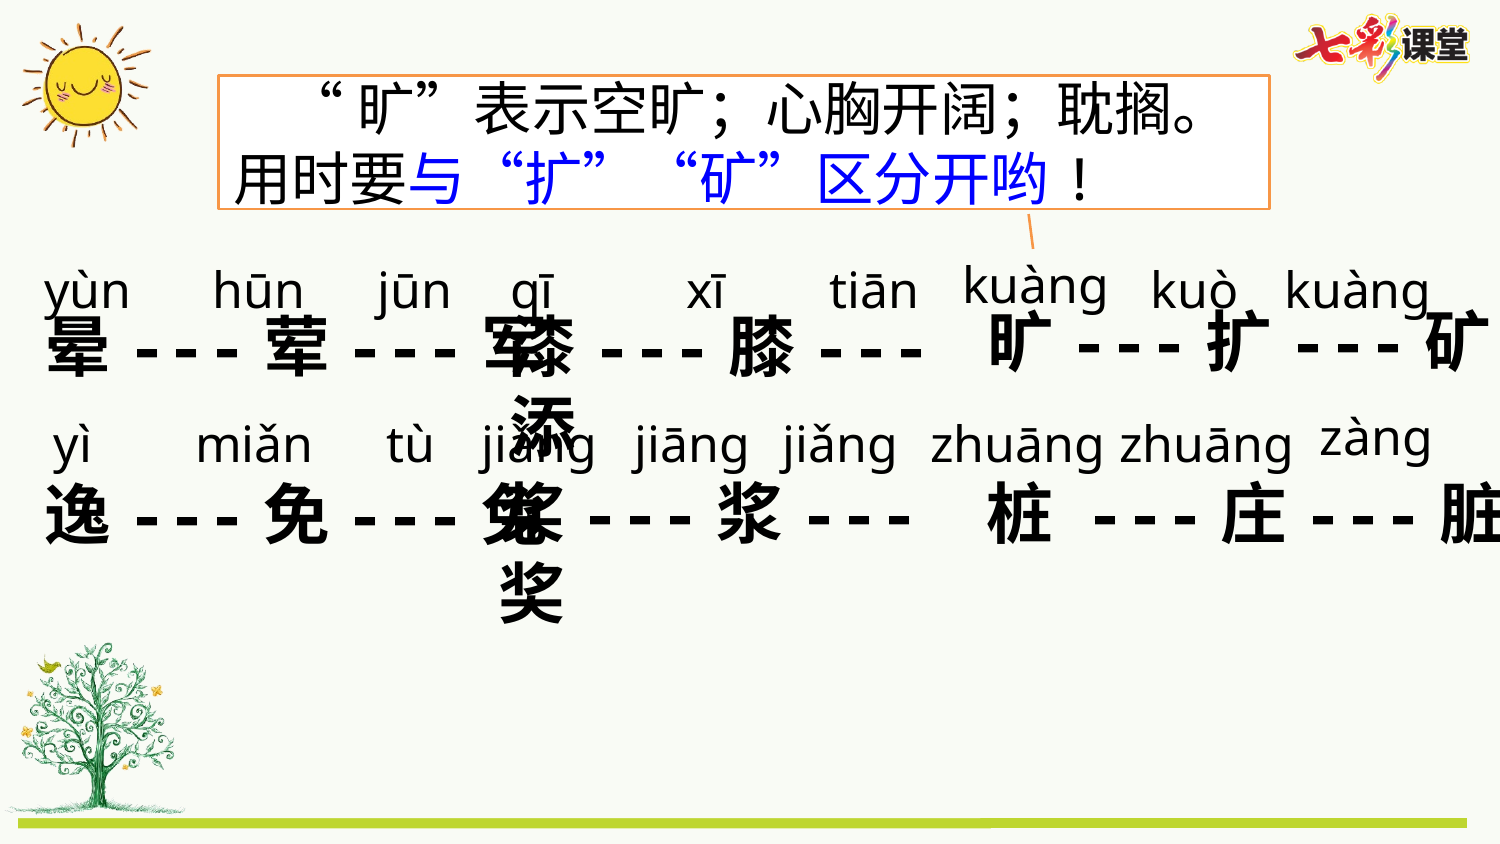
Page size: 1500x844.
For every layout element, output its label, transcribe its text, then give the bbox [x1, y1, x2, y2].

text_box zhuāng [915, 405, 1104, 480]
text_box jiǎng [466, 405, 695, 480]
text_box 桩 ---庄---脏 [972, 464, 1500, 560]
text_box “旷”表示空旷；心胸开阔；耽搁。用时要与“扩”“矿”区分开哟! [217, 74, 1271, 210]
text_box miǎn [180, 405, 337, 480]
text_box xī [671, 251, 812, 327]
text_box tiān [814, 251, 1036, 327]
text_box 旷---扩---矿 [1015, 321, 1500, 387]
text_box jiāng [695, 405, 768, 480]
picture [0, 608, 1467, 844]
text_box jiǎng [768, 405, 915, 480]
text_box 桨---浆---奖 [483, 480, 998, 640]
text_box zhuāng [1104, 405, 1317, 480]
text_box 漆---膝---添 [495, 297, 1015, 405]
text_box 晕---荤---军 [29, 297, 495, 393]
text_box zàng [1305, 398, 1471, 473]
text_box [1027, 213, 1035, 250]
text_box kuàng [1303, 251, 1500, 327]
text_box kuàng [947, 245, 1206, 321]
text_box tù [372, 405, 466, 480]
text_box 逸---免---兔 [29, 465, 483, 561]
text_box jūn [384, 251, 495, 327]
picture [1291, 9, 1472, 87]
text_box yì [38, 405, 180, 465]
text_box hūn [197, 251, 384, 327]
text_box kuò [1136, 251, 1303, 327]
text_box yùn [29, 251, 197, 297]
picture [0, 0, 173, 172]
text_box qī [495, 251, 603, 327]
